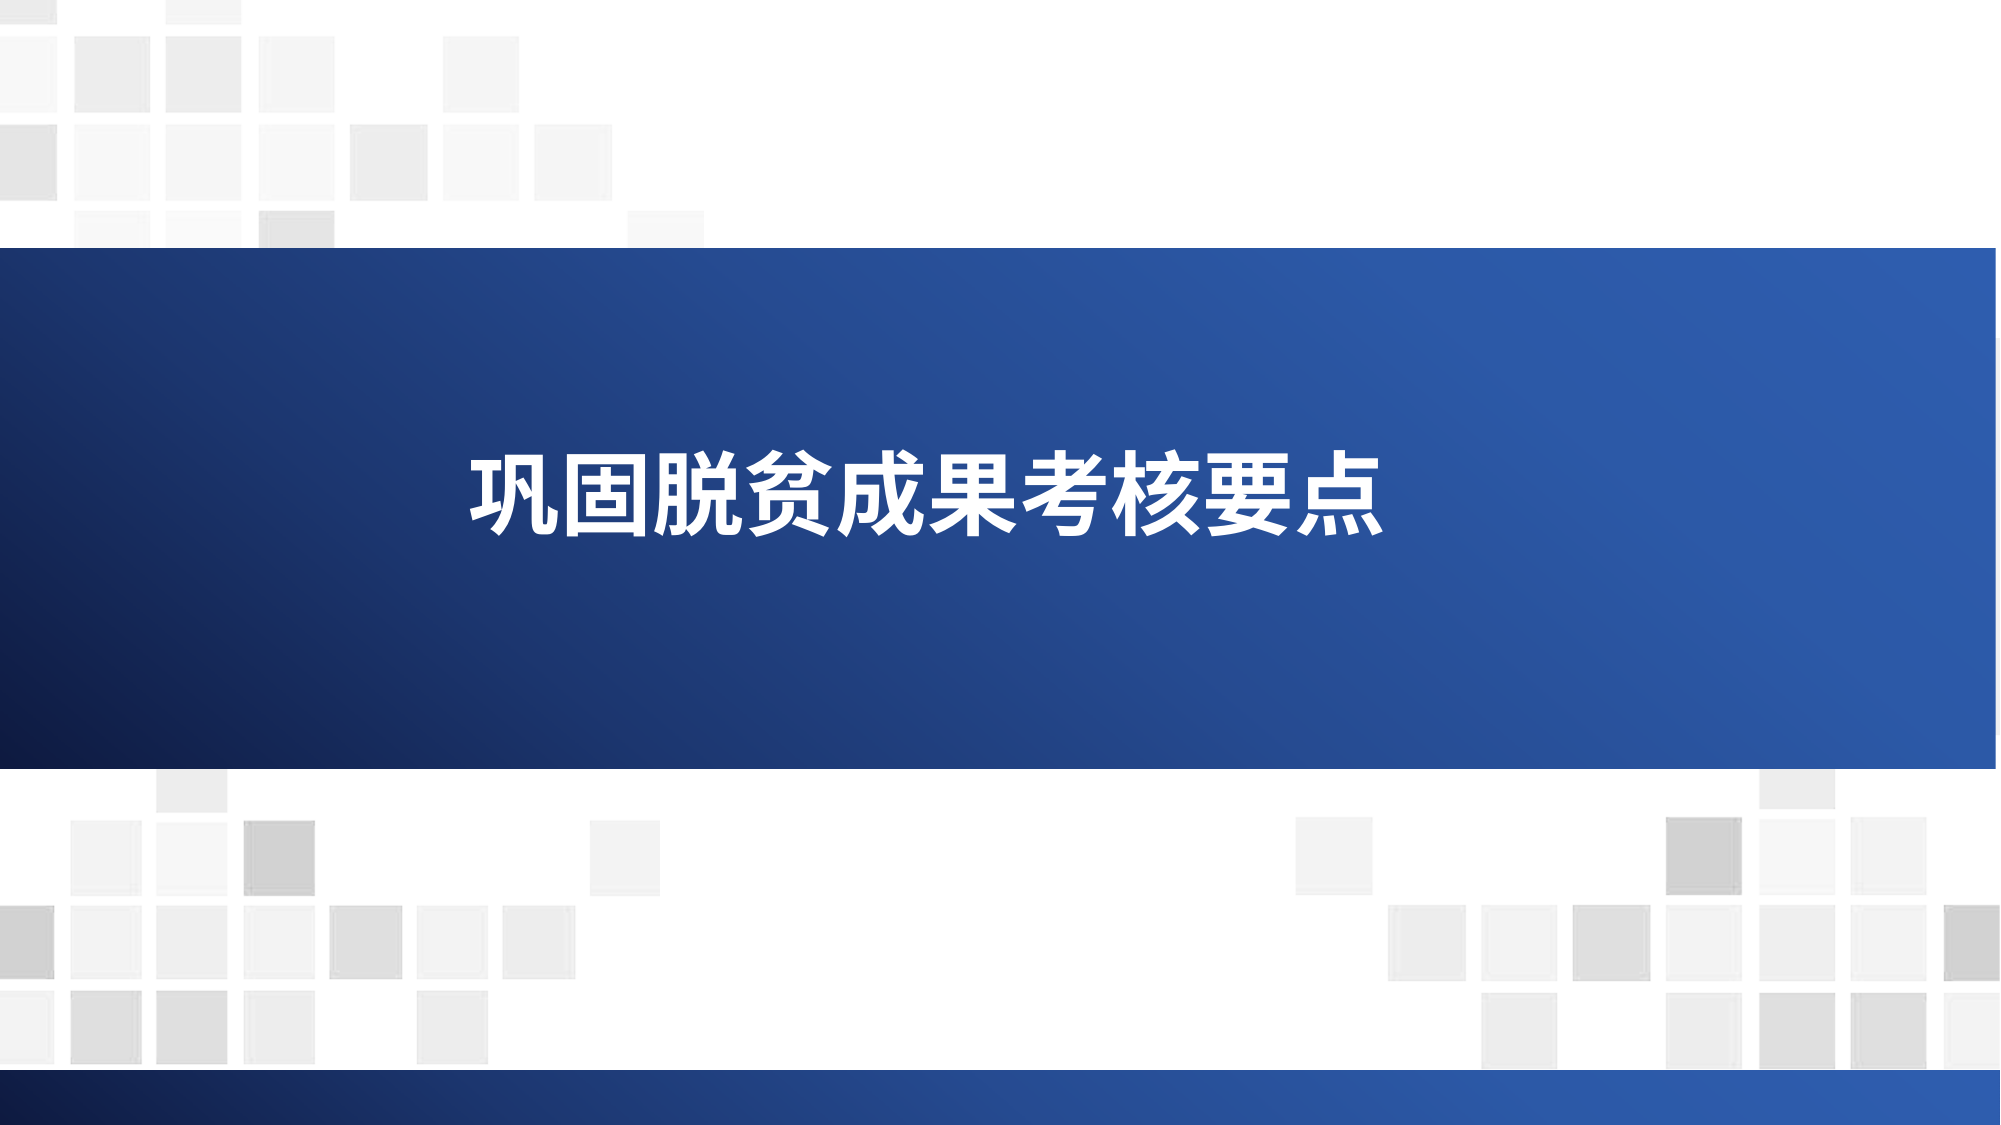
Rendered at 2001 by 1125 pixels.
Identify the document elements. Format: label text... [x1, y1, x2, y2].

picture [0, 0, 2000, 1125]
title 巩固脱贫成果考核要点 [373, 434, 2000, 625]
